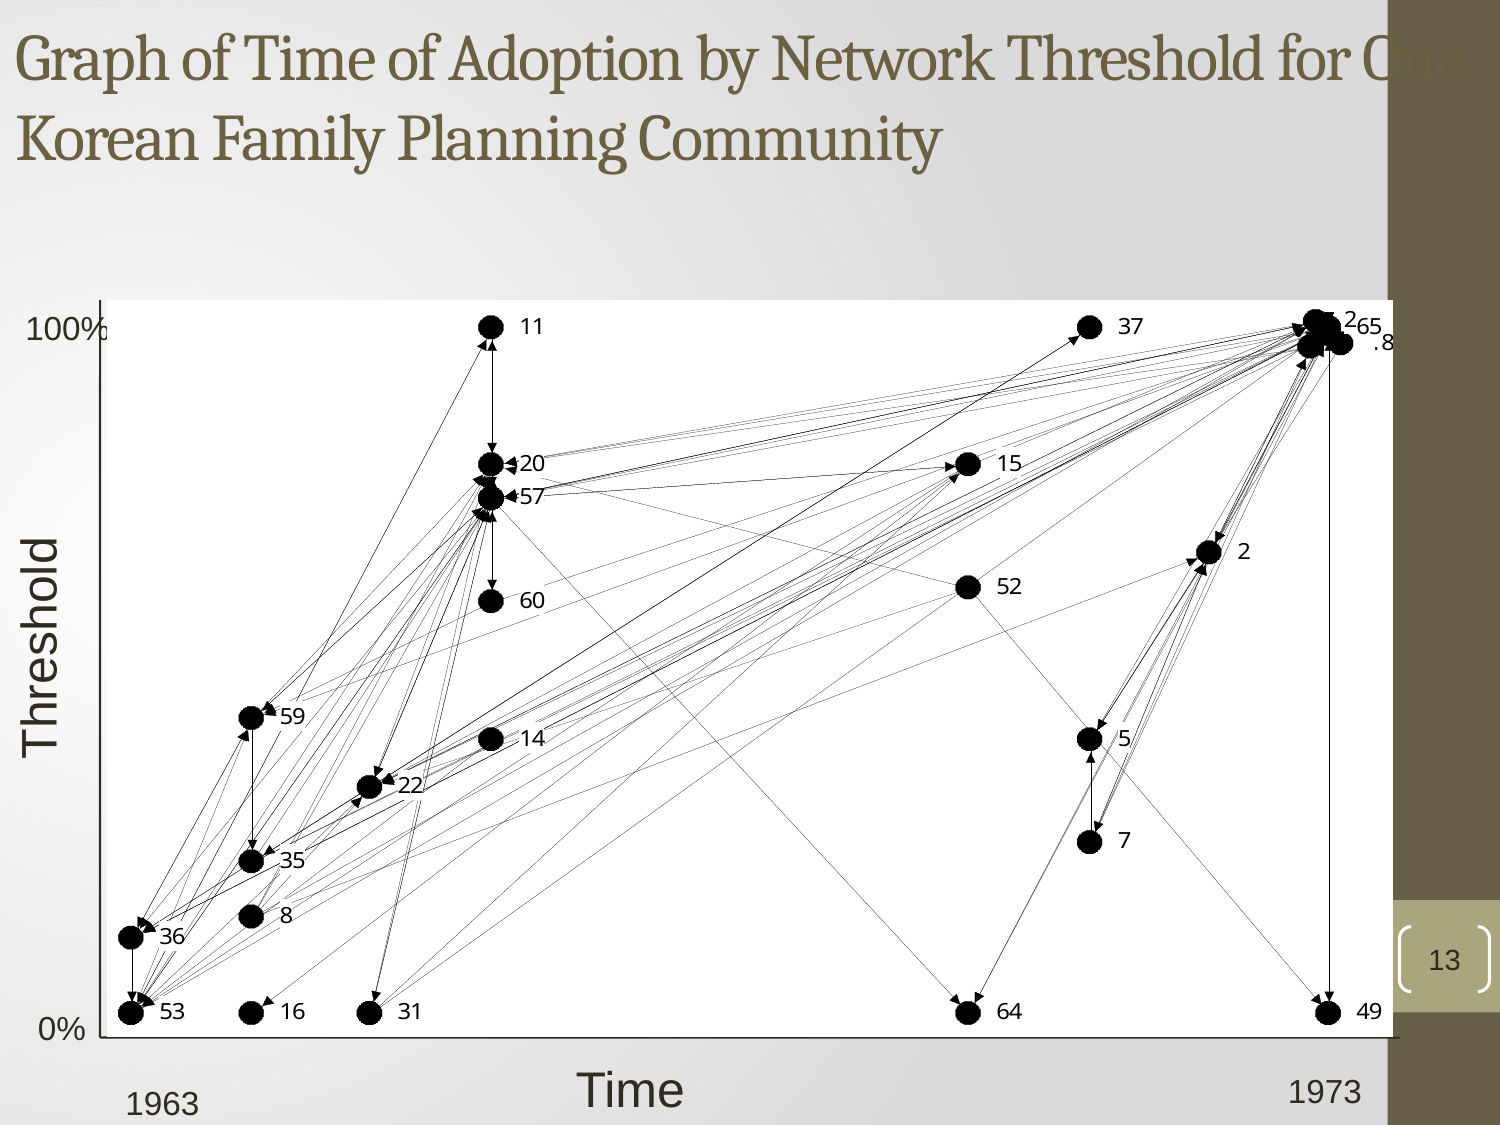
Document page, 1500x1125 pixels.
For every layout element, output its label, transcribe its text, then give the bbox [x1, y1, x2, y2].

text_box 1963 [110, 1074, 215, 1125]
text_box Time [560, 1049, 701, 1125]
text_box Threshold [0, 521, 75, 775]
text_box 100% [10, 299, 104, 355]
text_box 1973 [1272, 1062, 1378, 1118]
title Graph of Time of Adoption by Network Threshold for One Korean Family Planning Community [0, 0, 1500, 188]
picture [106, 299, 1394, 1039]
slide_number 13 [1404, 925, 1492, 994]
text_box 0% [22, 999, 102, 1055]
